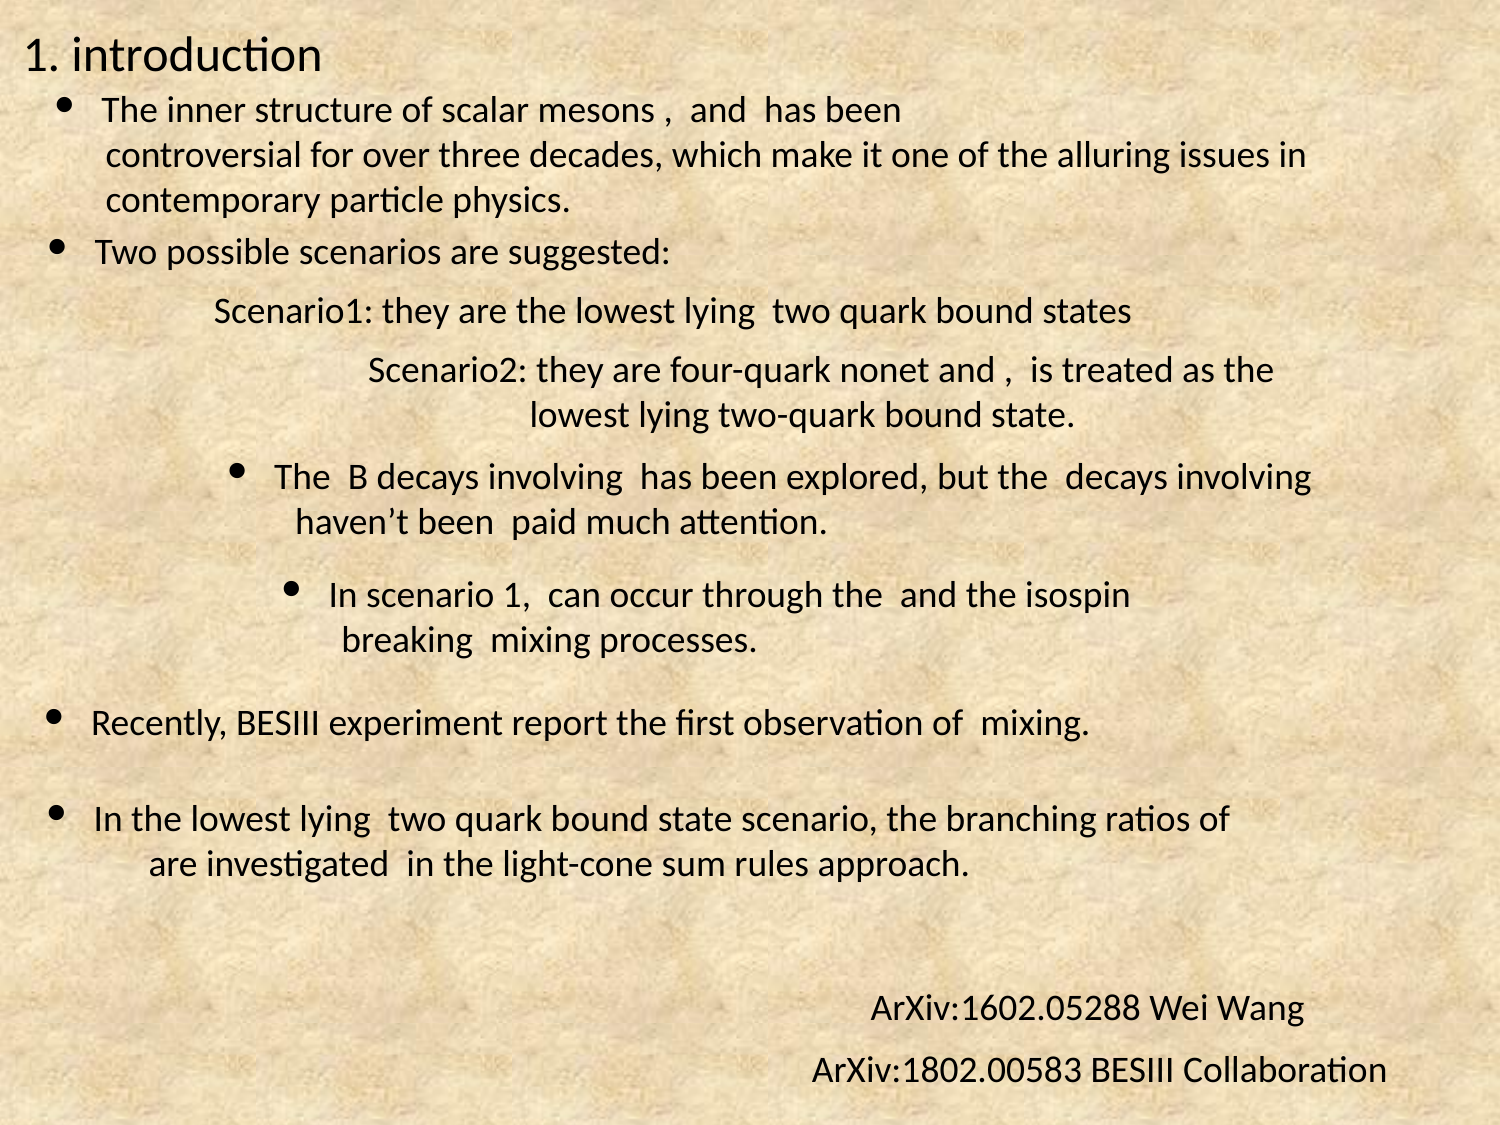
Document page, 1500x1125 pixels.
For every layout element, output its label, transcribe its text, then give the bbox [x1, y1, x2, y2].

text_box ArXiv:1602.05288 Wei Wang [855, 975, 1320, 1036]
text_box 1. introduction [7, 14, 338, 89]
text_box Scenario1: they are the lowest lying two quark bound states [199, 278, 1157, 339]
text_box Two possible scenarios are suggested: [32, 219, 687, 280]
text_box ArXiv:1802.00583 BESIII Collaboration [797, 1037, 1403, 1098]
picture [0, 0, 1500, 1125]
